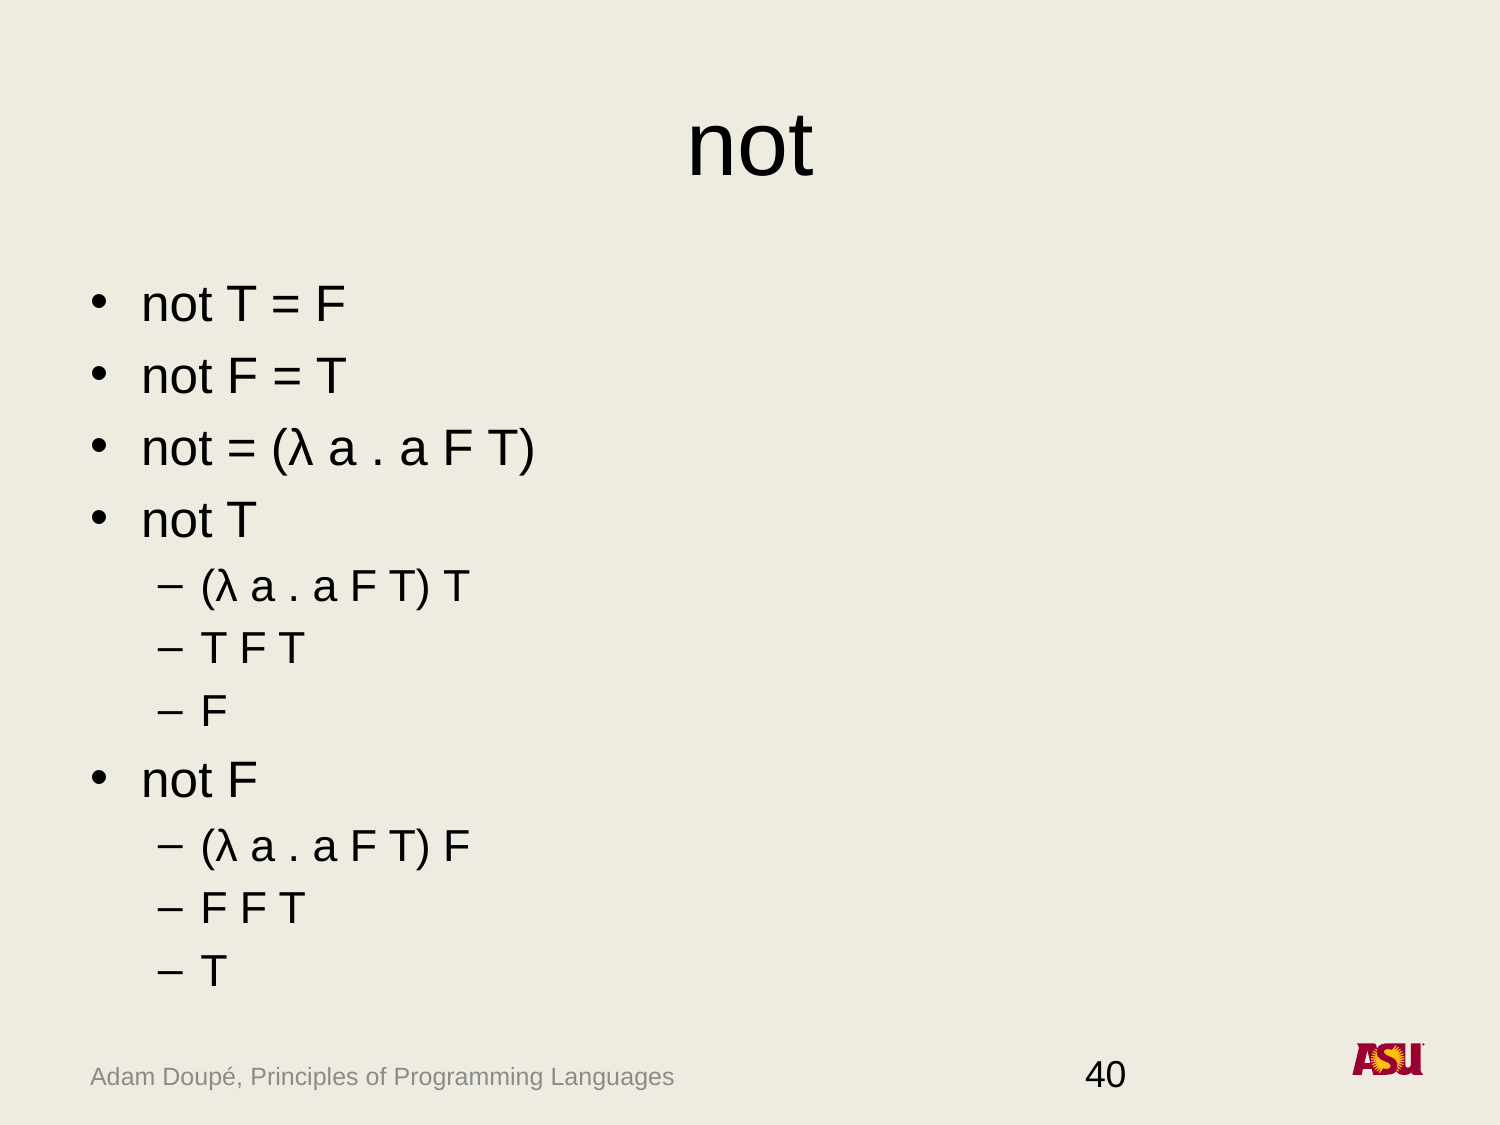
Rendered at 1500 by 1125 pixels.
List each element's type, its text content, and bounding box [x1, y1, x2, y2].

title not [75, 45, 1425, 233]
list not T = F not F = T not = (λ a . a F T) not T (λ a . a F T) T T F T F not F (λ a . a F T) F F F T T [75, 262, 1425, 1005]
slide_number 40 [1070, 1042, 1421, 1103]
